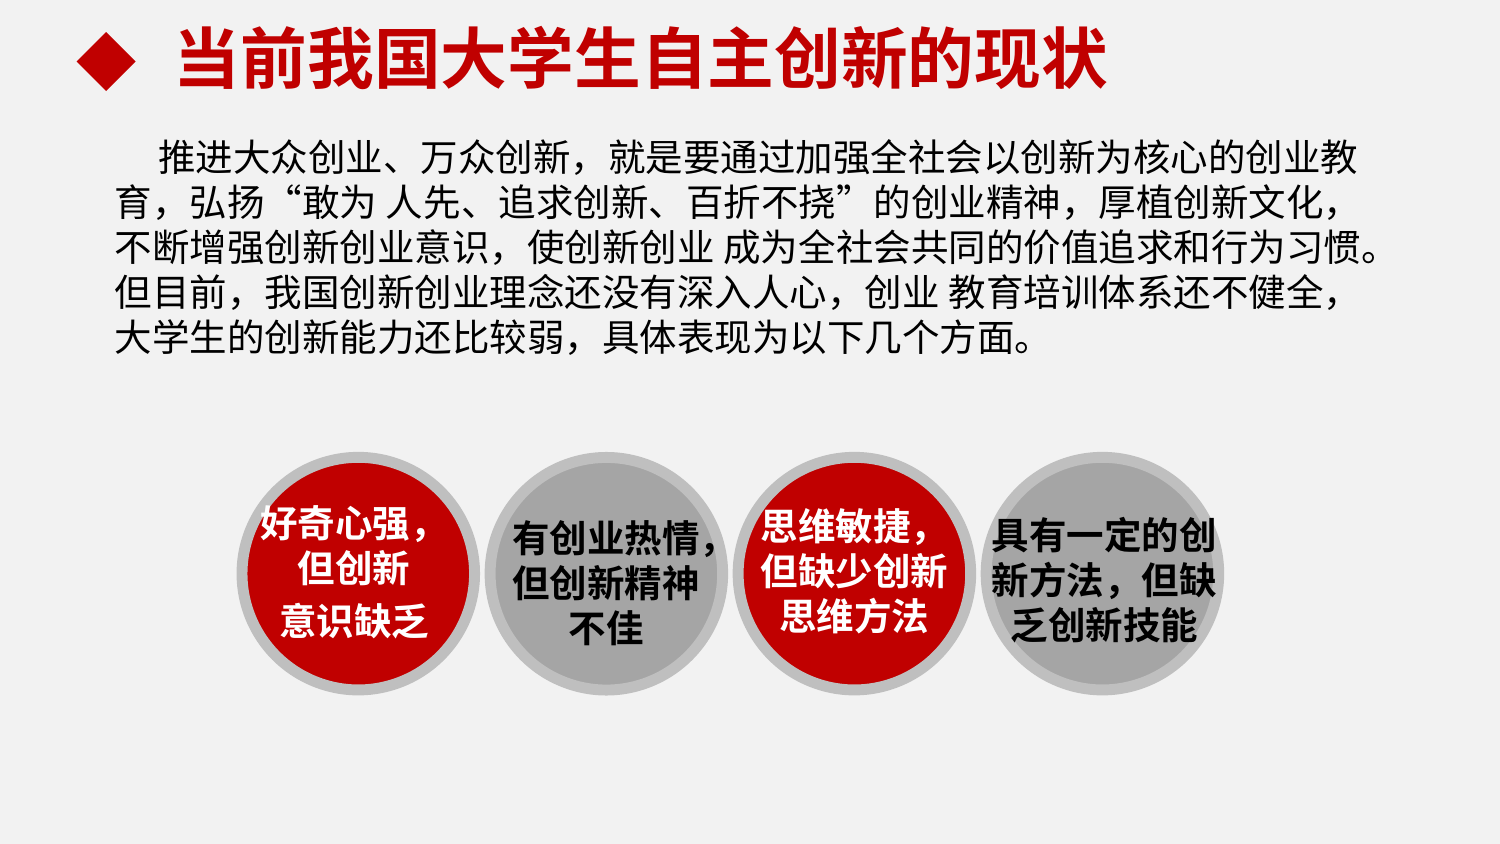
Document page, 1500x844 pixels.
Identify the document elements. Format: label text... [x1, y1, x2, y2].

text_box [241, 457, 475, 691]
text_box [737, 457, 971, 691]
text_box 当前我国大学生自主创新的现状 [163, 11, 1120, 102]
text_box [974, 457, 1235, 691]
text_box 推进大众创业、万众创新，就是要通过加强全社会以创新为核心的创业教育，弘扬“敢为 人先、追求创新、百折不挠”的创业精神，厚植创新文化，不断增强创新创业意识，使创新创业 成为全社会共同的价值追求和行为习惯。但目前，我国创新创业理念还没有深入人心，创业 教育培训体系还不健全，大学生的创新能力还比较弱，具体表现为以下几个方面。 [100, 126, 1400, 367]
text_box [489, 457, 723, 691]
